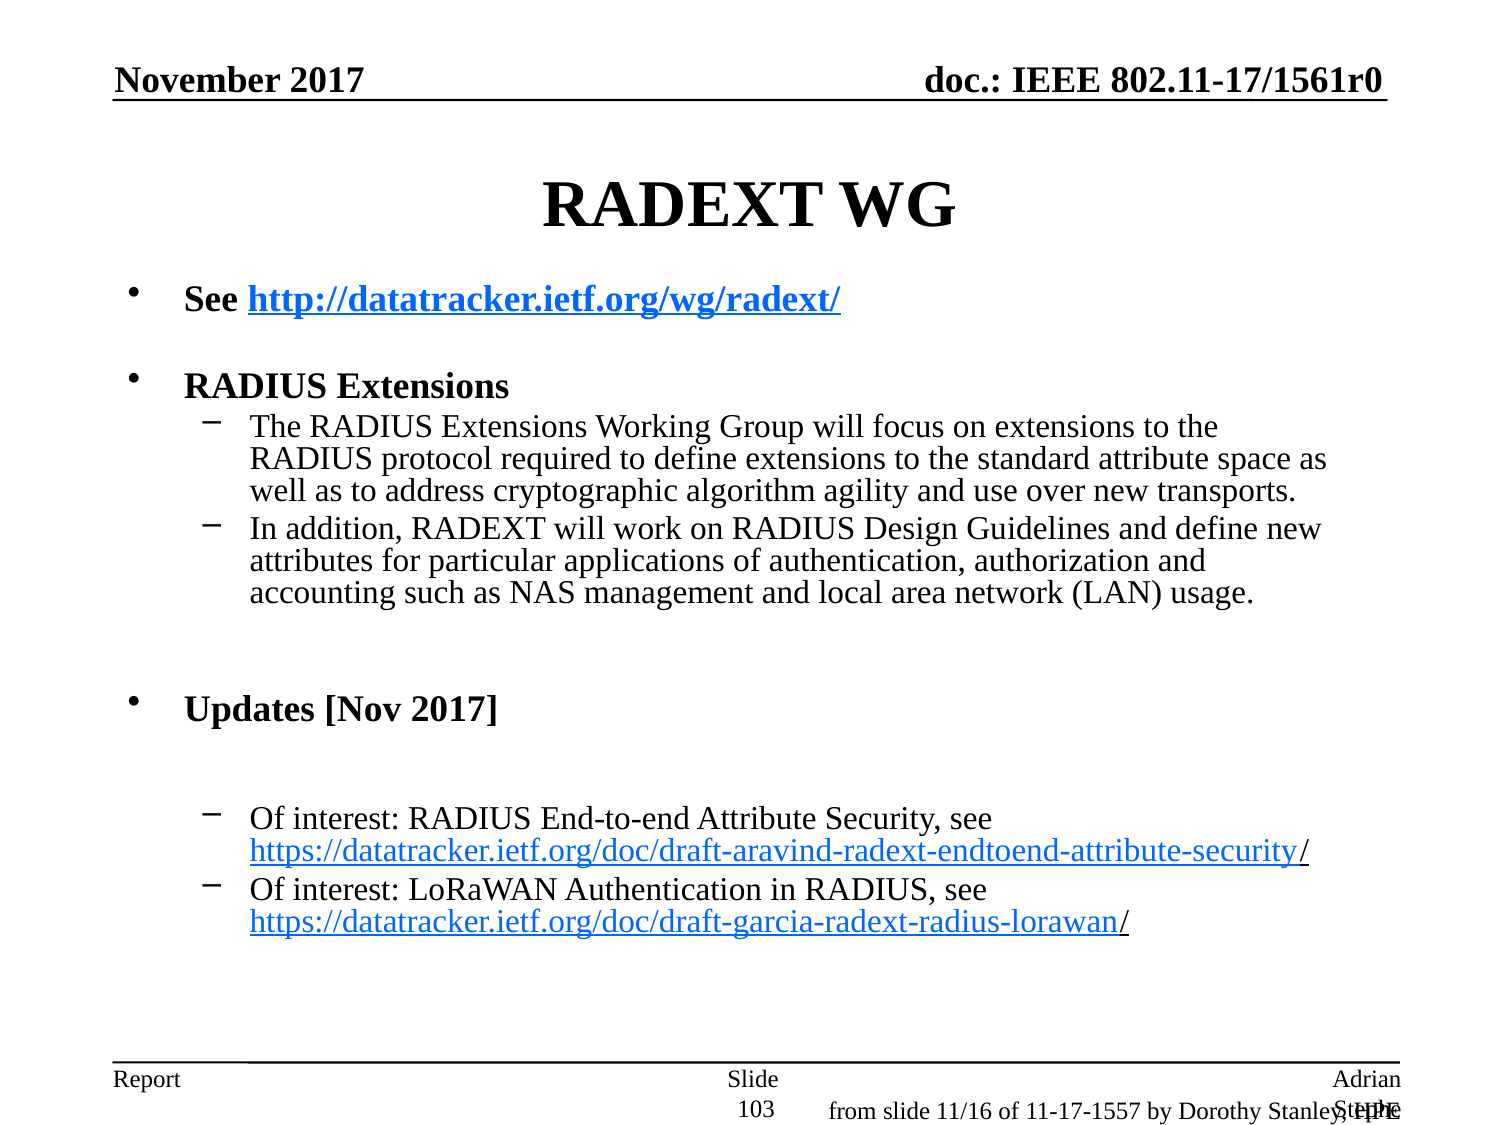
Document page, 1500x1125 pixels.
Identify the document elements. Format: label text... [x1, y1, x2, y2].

text_box from slide 11/16 of 11-17-1557 by Dorothy Stanley, HPE [343, 1087, 1417, 1125]
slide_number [114, 54, 374, 101]
footer Adrian Stephens, Intel Corporation [1324, 1061, 1402, 1087]
title RADEXT WG [112, 112, 1388, 275]
list See http://datatracker.ietf.org/wg/radext/ RADIUS Extensions The RADIUS Extensions Working Group will focus on extensions to the RADIUS protocol required to define extensions to the standard attribute space as well as to address cryptographic algorithm agility and use over new transports. In addition, RADEXT will work on RADIUS Design Guidelines and define new attributes for particular applications of authentication, authorization and accounting such as NAS management and local area network (LAN) usage. Updates [Nov 2017] Of interest: RADIUS End-to-end Attribute Security, see https://datatracker.ietf.org/doc/draft-aravind-radext-endtoend-attribute-security/ Of interest: LoRaWAN Authentication in RADIUS, see https://datatracker.ietf.org/doc/draft-garcia-radext-radius-lorawan/ [112, 275, 1388, 1038]
slide_number Slide 103 [711, 1061, 801, 1093]
